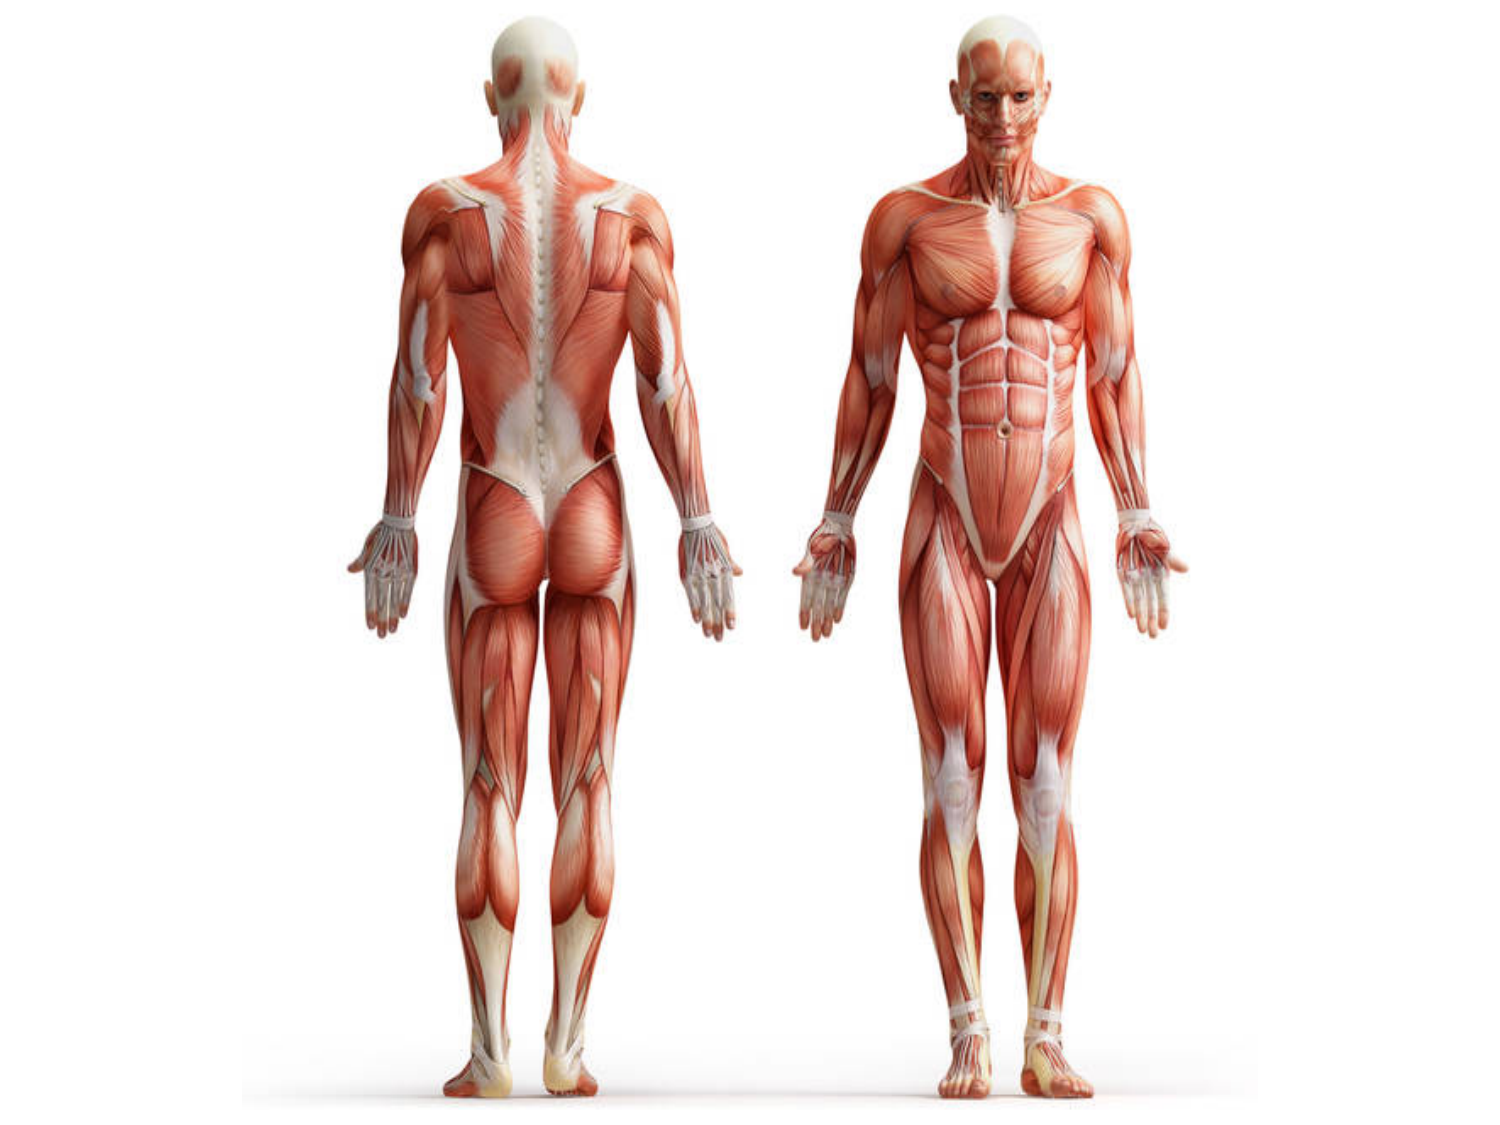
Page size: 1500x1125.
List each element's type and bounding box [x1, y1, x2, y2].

picture [241, 0, 1259, 1125]
